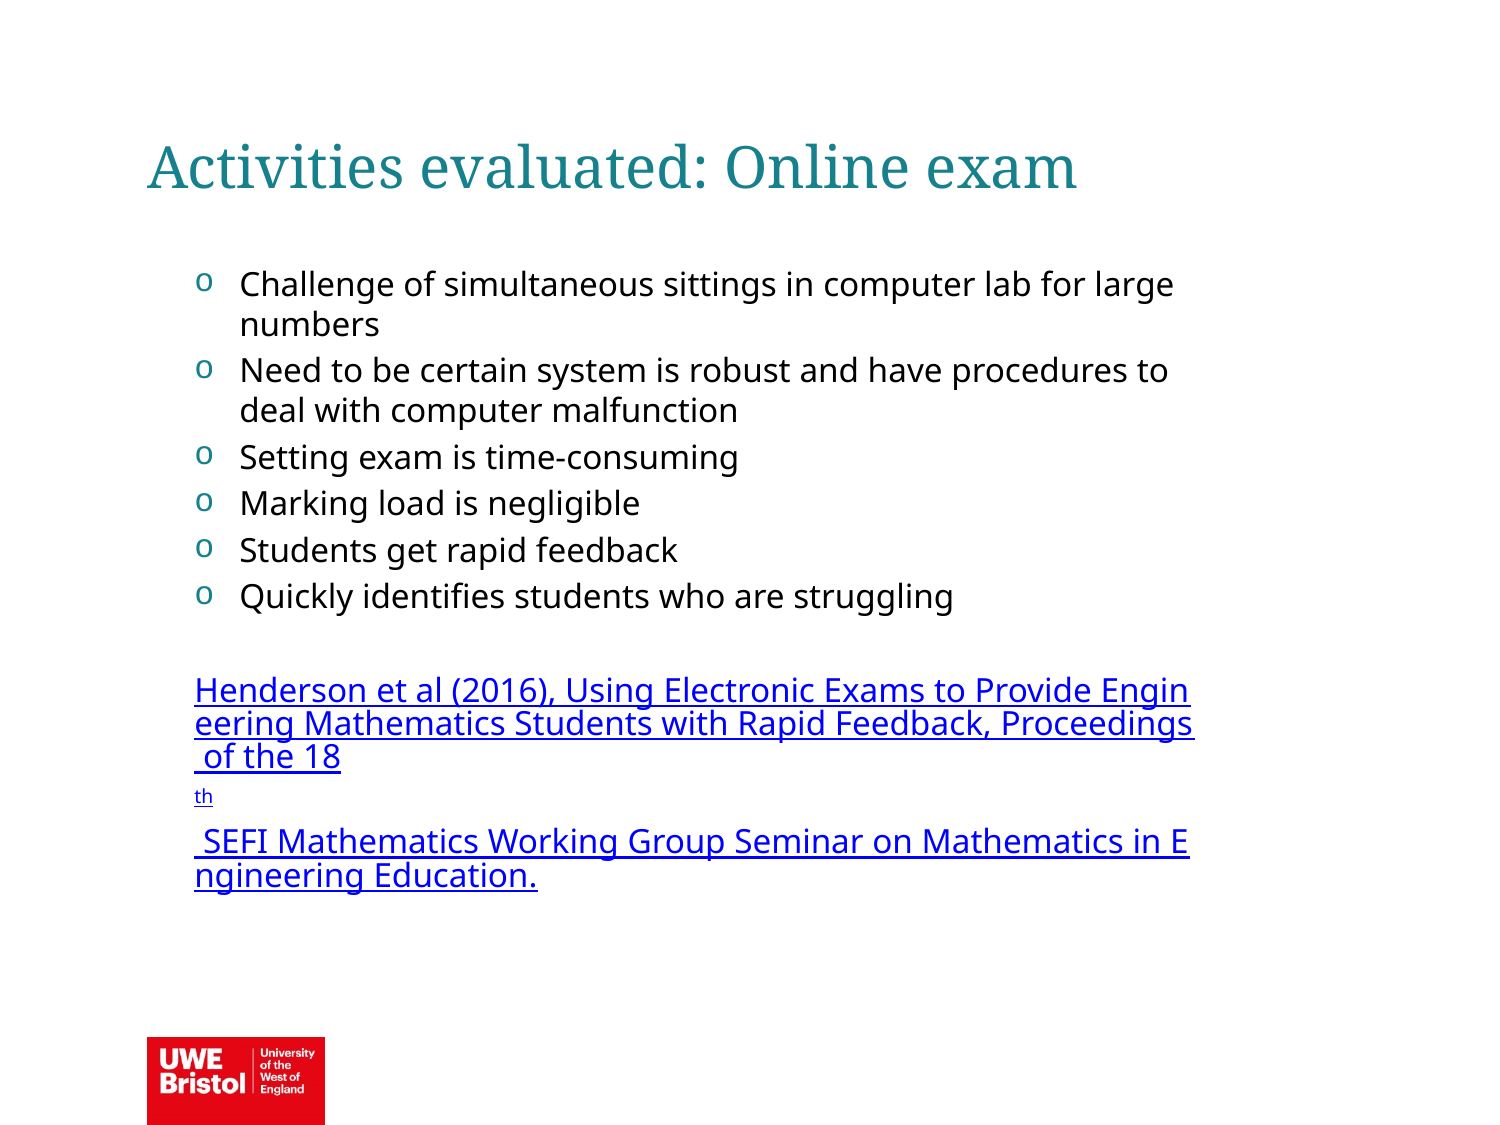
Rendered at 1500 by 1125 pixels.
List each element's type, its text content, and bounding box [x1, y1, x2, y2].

list Challenge of simultaneous sittings in computer lab for large numbers Need to be certain system is robust and have procedures to deal with computer malfunction Setting exam is time-consuming Marking load is negligible Students get rapid feedback Quickly identifies students who are struggling Henderson et al (2016), Using Electronic Exams to Provide Engineering Mathematics Students with Rapid Feedback, Proceedings of the 18th SEFI Mathematics Working Group Seminar on Mathematics in Engineering Education. [135, 255, 1217, 988]
list Activities evaluated: Online exam [147, 113, 1217, 220]
picture [147, 1037, 325, 1125]
